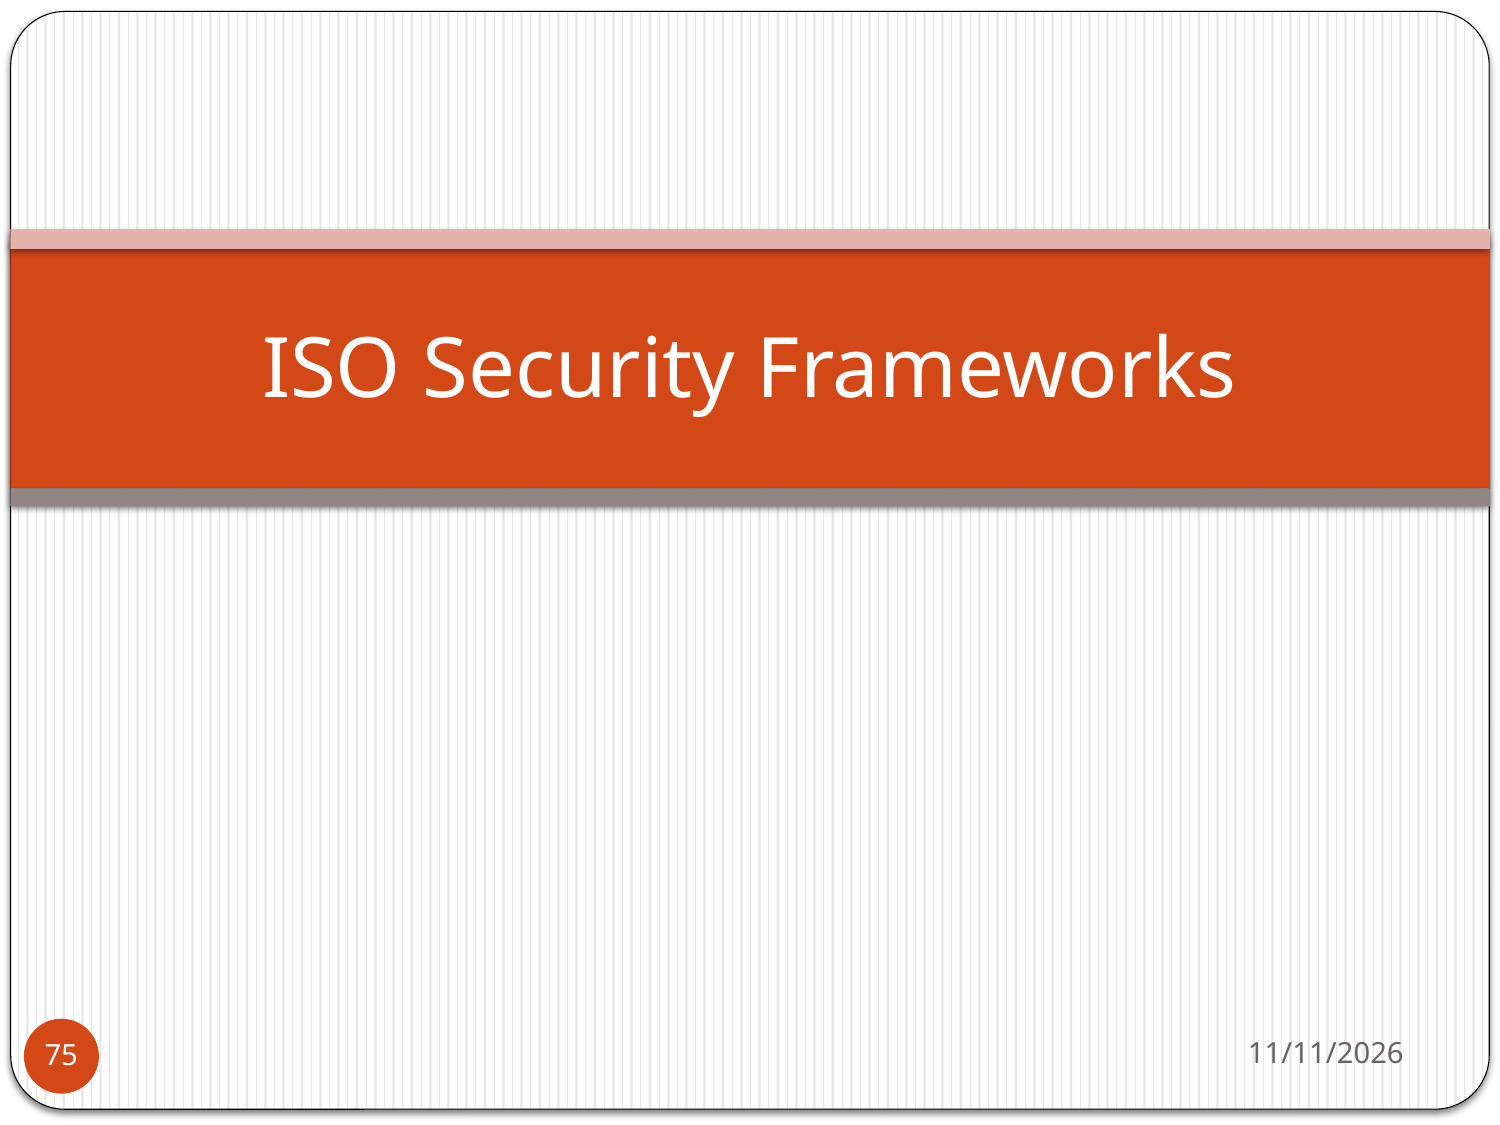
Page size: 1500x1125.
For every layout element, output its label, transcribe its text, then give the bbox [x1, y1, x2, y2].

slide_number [1012, 1015, 1419, 1094]
title ISO Security Frameworks [75, 247, 1425, 489]
slide_number 75 [23, 1018, 99, 1094]
